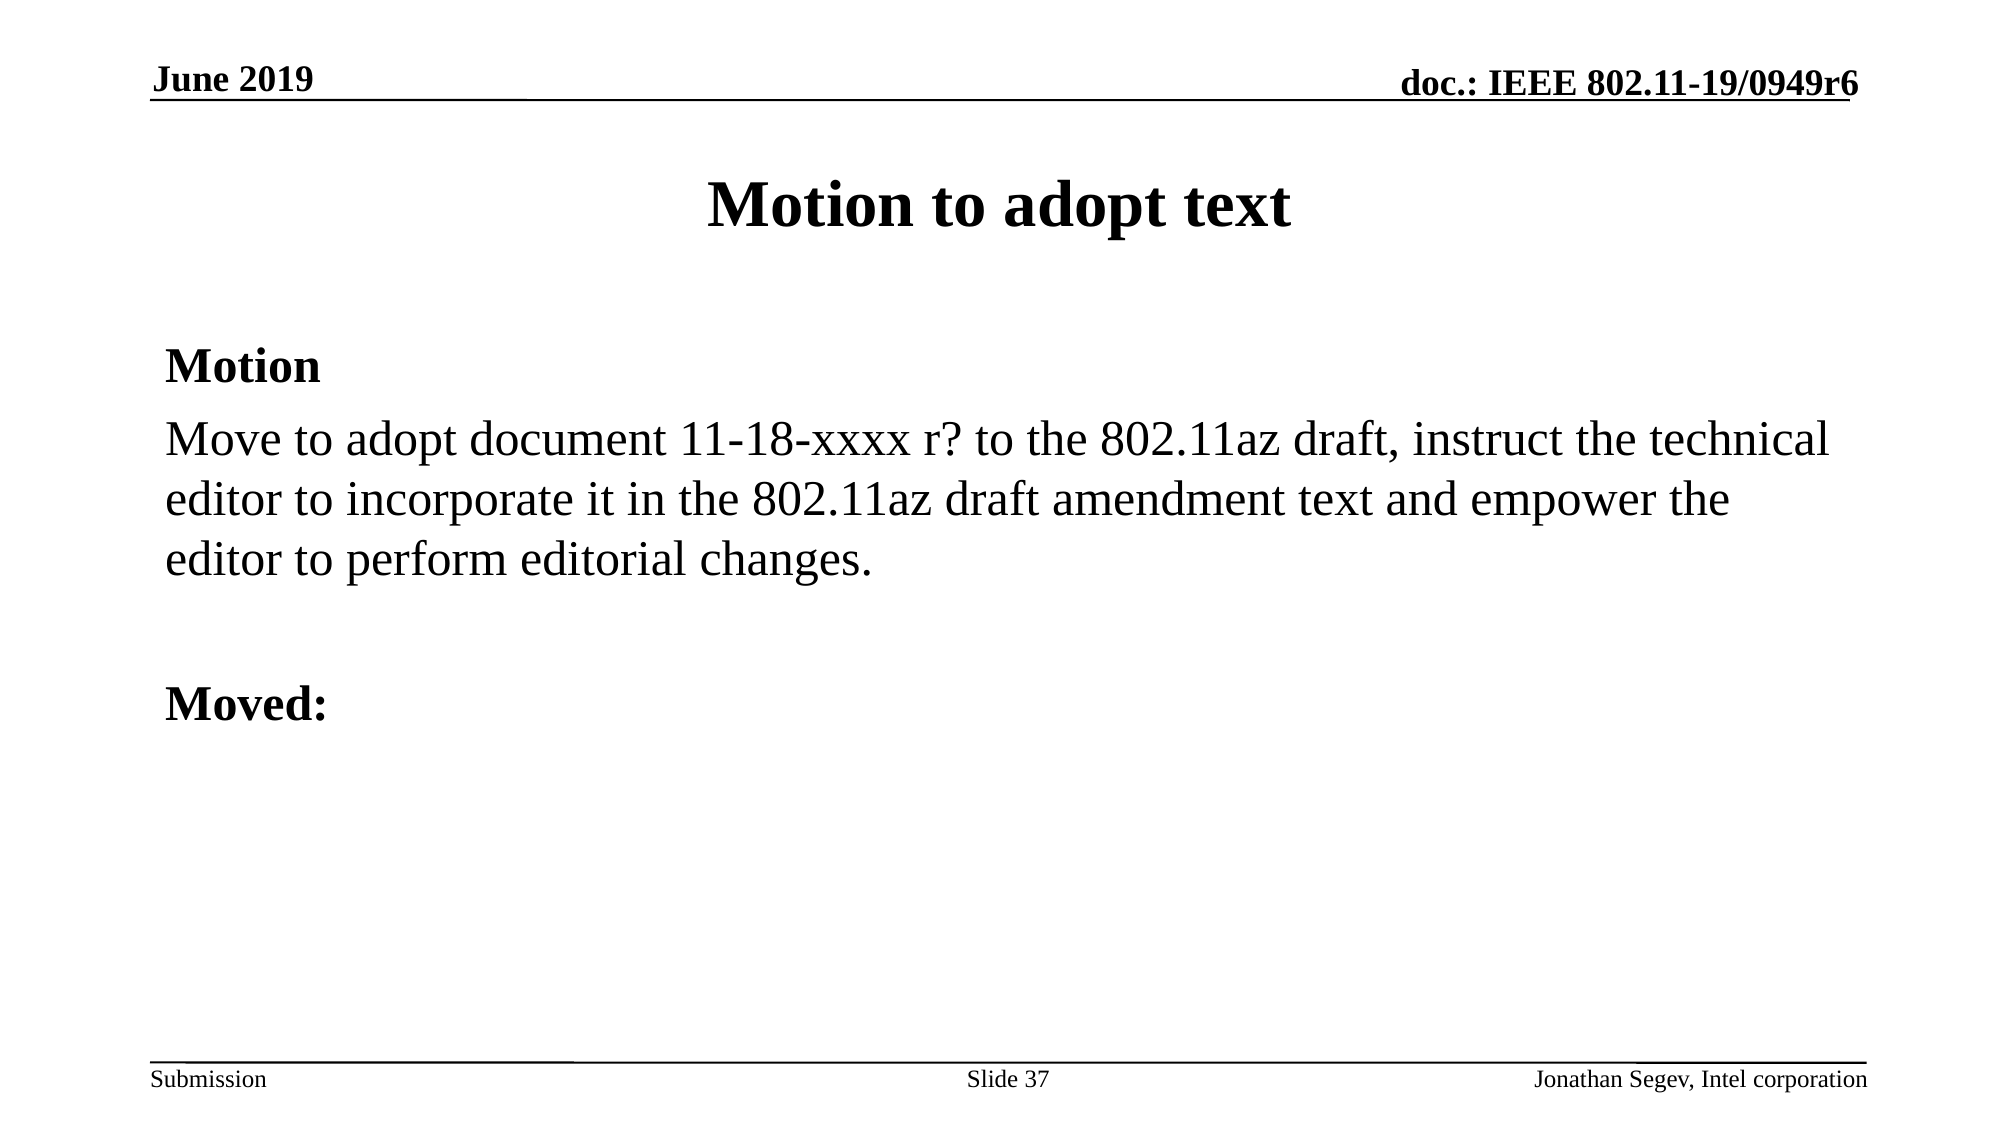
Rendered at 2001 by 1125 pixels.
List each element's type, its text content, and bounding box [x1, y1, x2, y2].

title Motion to adopt text [149, 112, 1850, 288]
list Motion Move to adopt document 11-18-xxxx r? to the 802.11az draft, instruct the technical editor to incorporate it in the 802.11az draft amendment text and empower the editor to perform editorial changes. Moved: [149, 324, 1850, 1000]
footer Jonathan Segev, Intel corporation [1171, 1061, 1869, 1093]
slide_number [152, 54, 563, 100]
slide_number Slide 37 [950, 1061, 1067, 1123]
